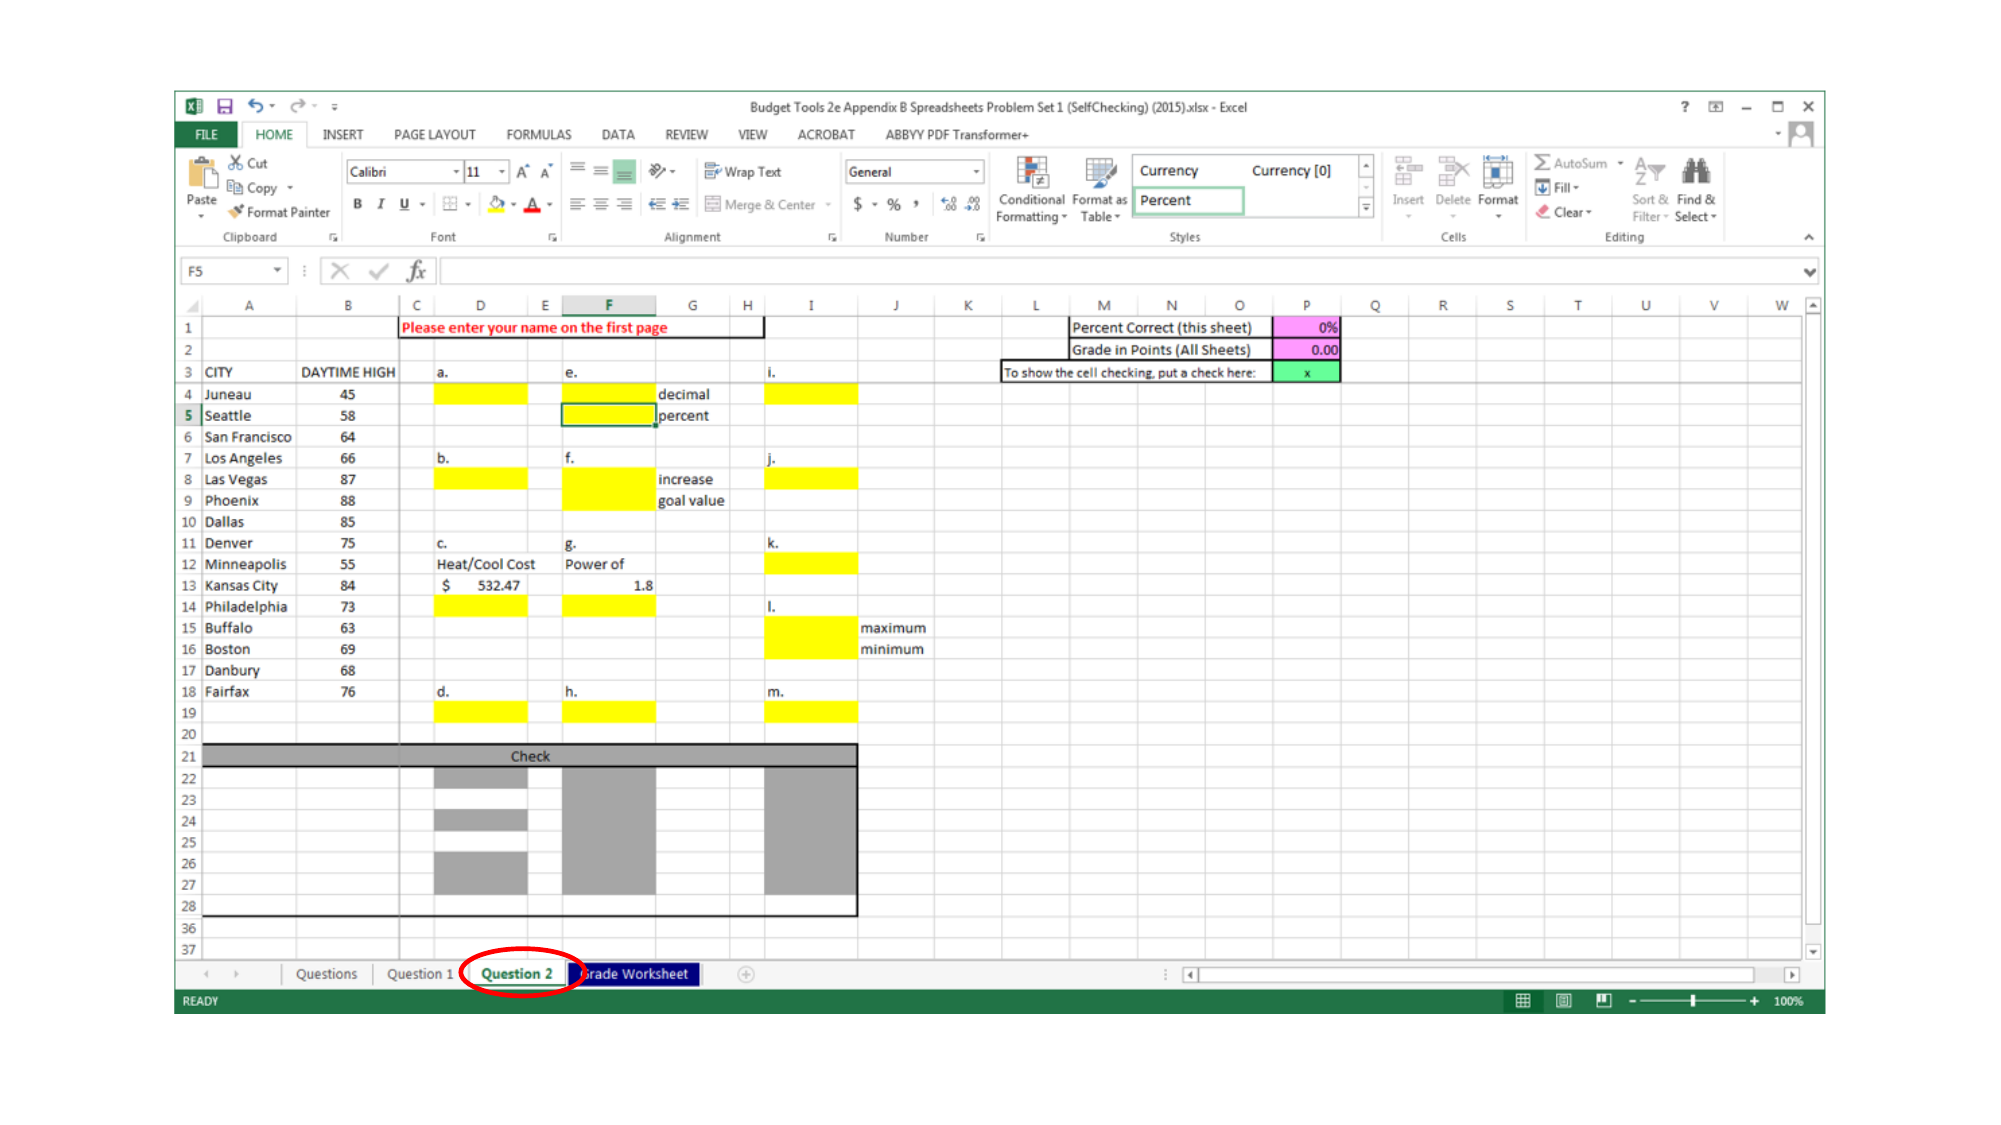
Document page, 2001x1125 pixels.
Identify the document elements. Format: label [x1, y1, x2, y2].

list [173, 88, 1827, 1014]
